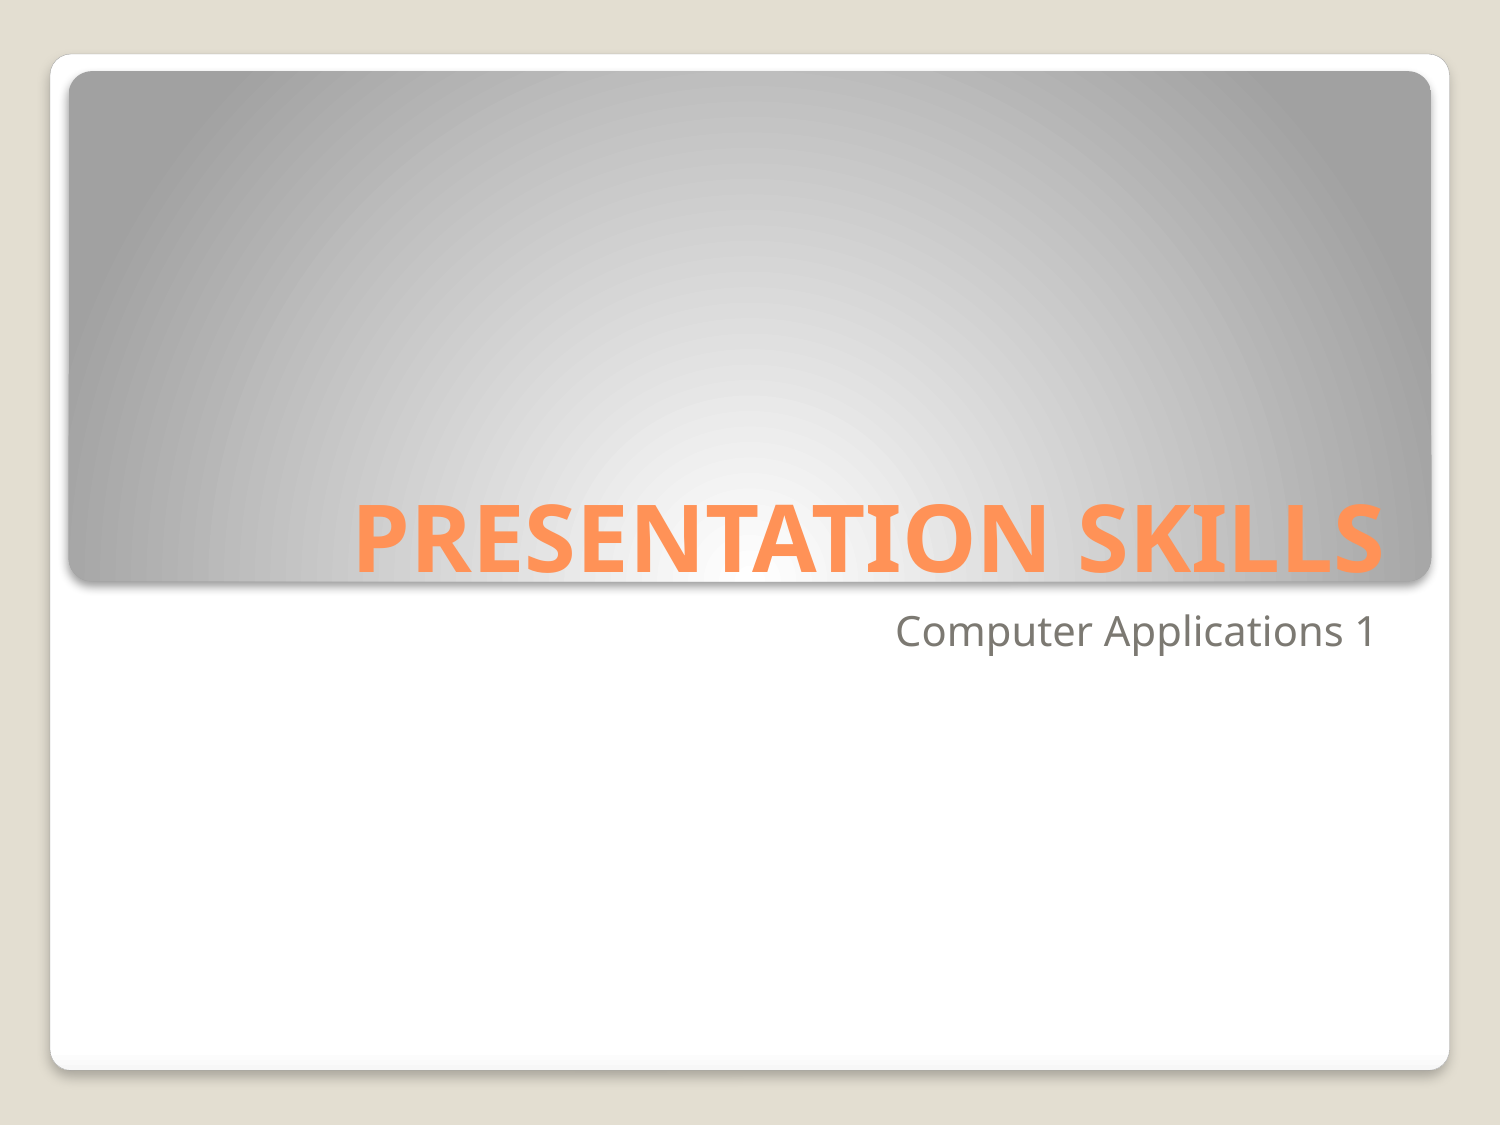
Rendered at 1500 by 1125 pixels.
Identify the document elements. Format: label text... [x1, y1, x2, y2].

subtitle Computer Applications 1 [118, 604, 1394, 755]
title PRESENTATION SKILLS [118, 298, 1394, 599]
